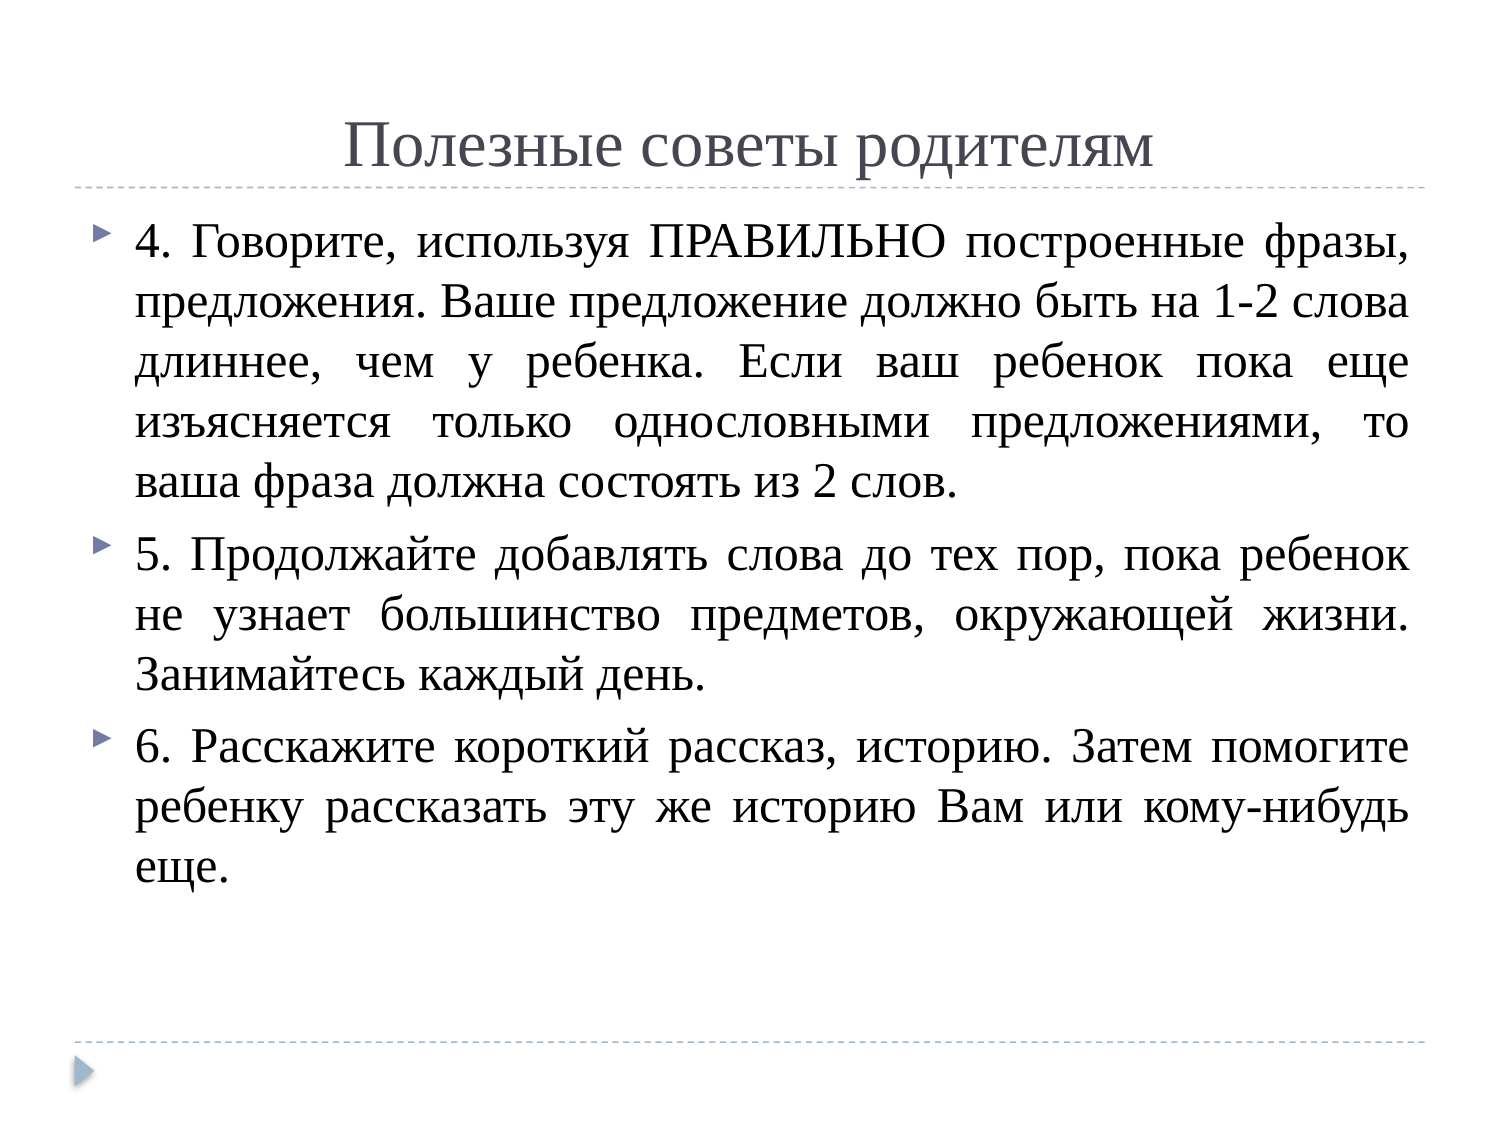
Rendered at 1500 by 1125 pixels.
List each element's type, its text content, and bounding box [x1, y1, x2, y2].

list 4. Говорите, используя ПРАВИЛЬНО построенные фразы, предложения. Ваше предложение должно быть на 1-2 слова длиннее, чем у ребенка. Если ваш ребенок пока еще изъясняется только однословными предложениями, то ваша фраза должна состоять из 2 слов. 5. Продолжайте добавлять слова до тех пор, пока ребенок не узнает большинство предметов, окружающей жизни. Занимайтесь каждый день. 6. Расскажите короткий рассказ, историю. Затем помогите ребенку рассказать эту же историю Вам или кому-нибудь еще. [75, 200, 1425, 1010]
title Полезные советы родителям [75, 24, 1425, 188]
